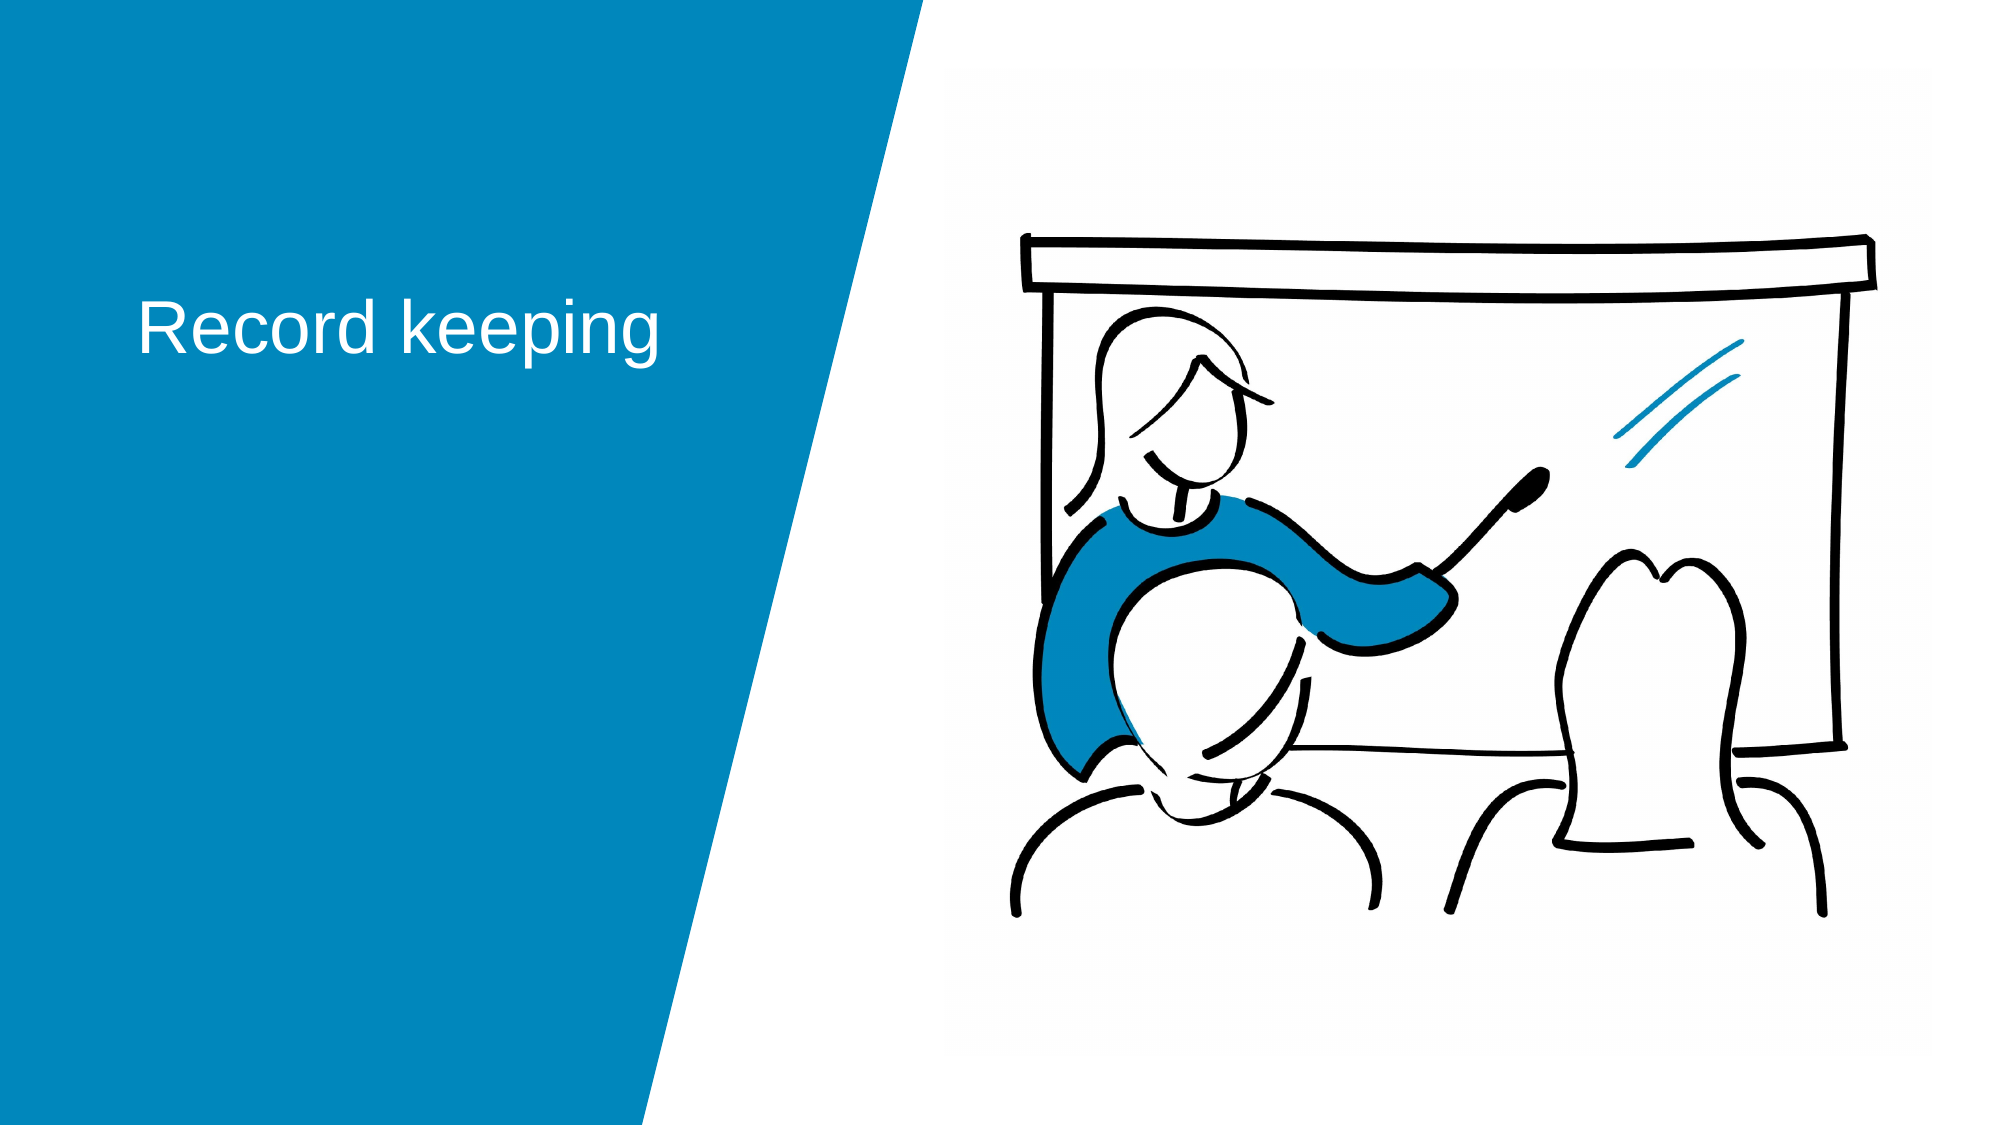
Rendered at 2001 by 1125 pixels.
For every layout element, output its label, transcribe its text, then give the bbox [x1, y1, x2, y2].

title Record keeping [136, 0, 775, 371]
picture [944, 68, 1932, 1056]
